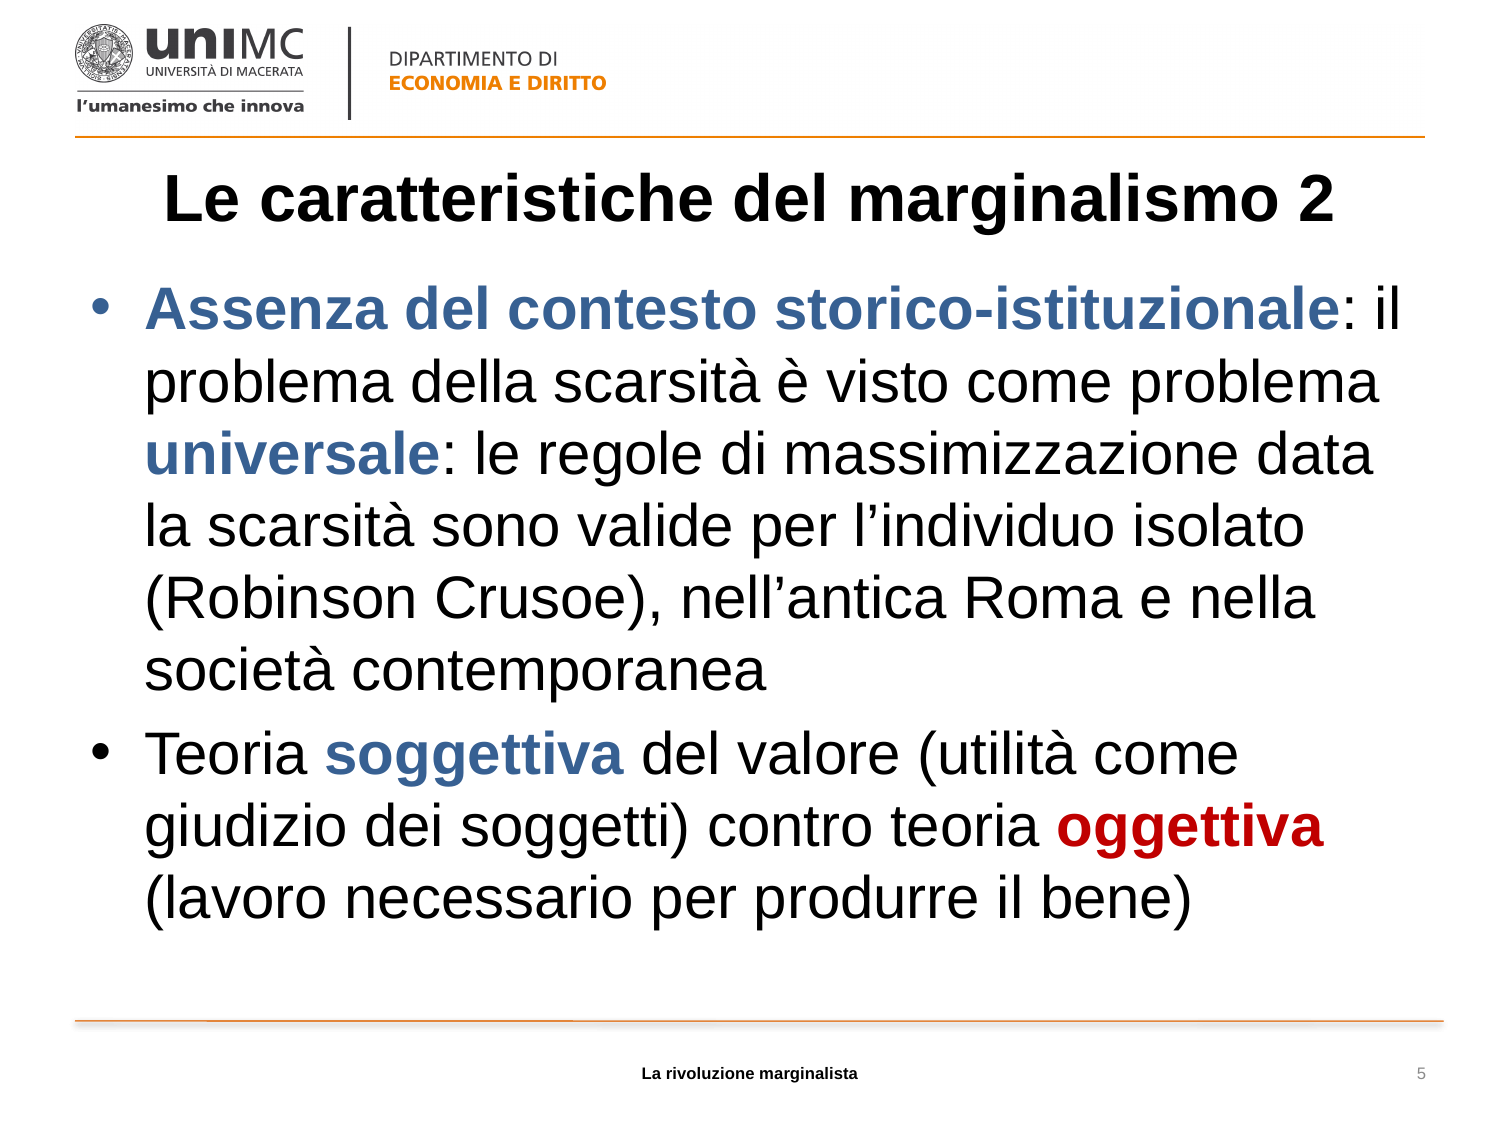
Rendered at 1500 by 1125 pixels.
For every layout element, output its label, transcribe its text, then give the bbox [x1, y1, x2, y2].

list Assenza del contesto storico-istituzionale: il problema della scarsità è visto come problema universale: le regole di massimizzazione data la scarsità sono valide per l’individuo isolato (Robinson Crusoe), nell’antica Roma e nella società contemporanea Teoria soggettiva del valore (utilità come giudizio dei soggetti) contro teoria oggettiva (lavoro necessario per produrre il bene) [75, 262, 1425, 1005]
title Le caratteristiche del marginalismo 2 [75, 149, 1425, 241]
slide_number 5 [1091, 1042, 1442, 1103]
footer La rivoluzione marginalista [512, 1042, 988, 1103]
picture [75, 24, 1425, 138]
